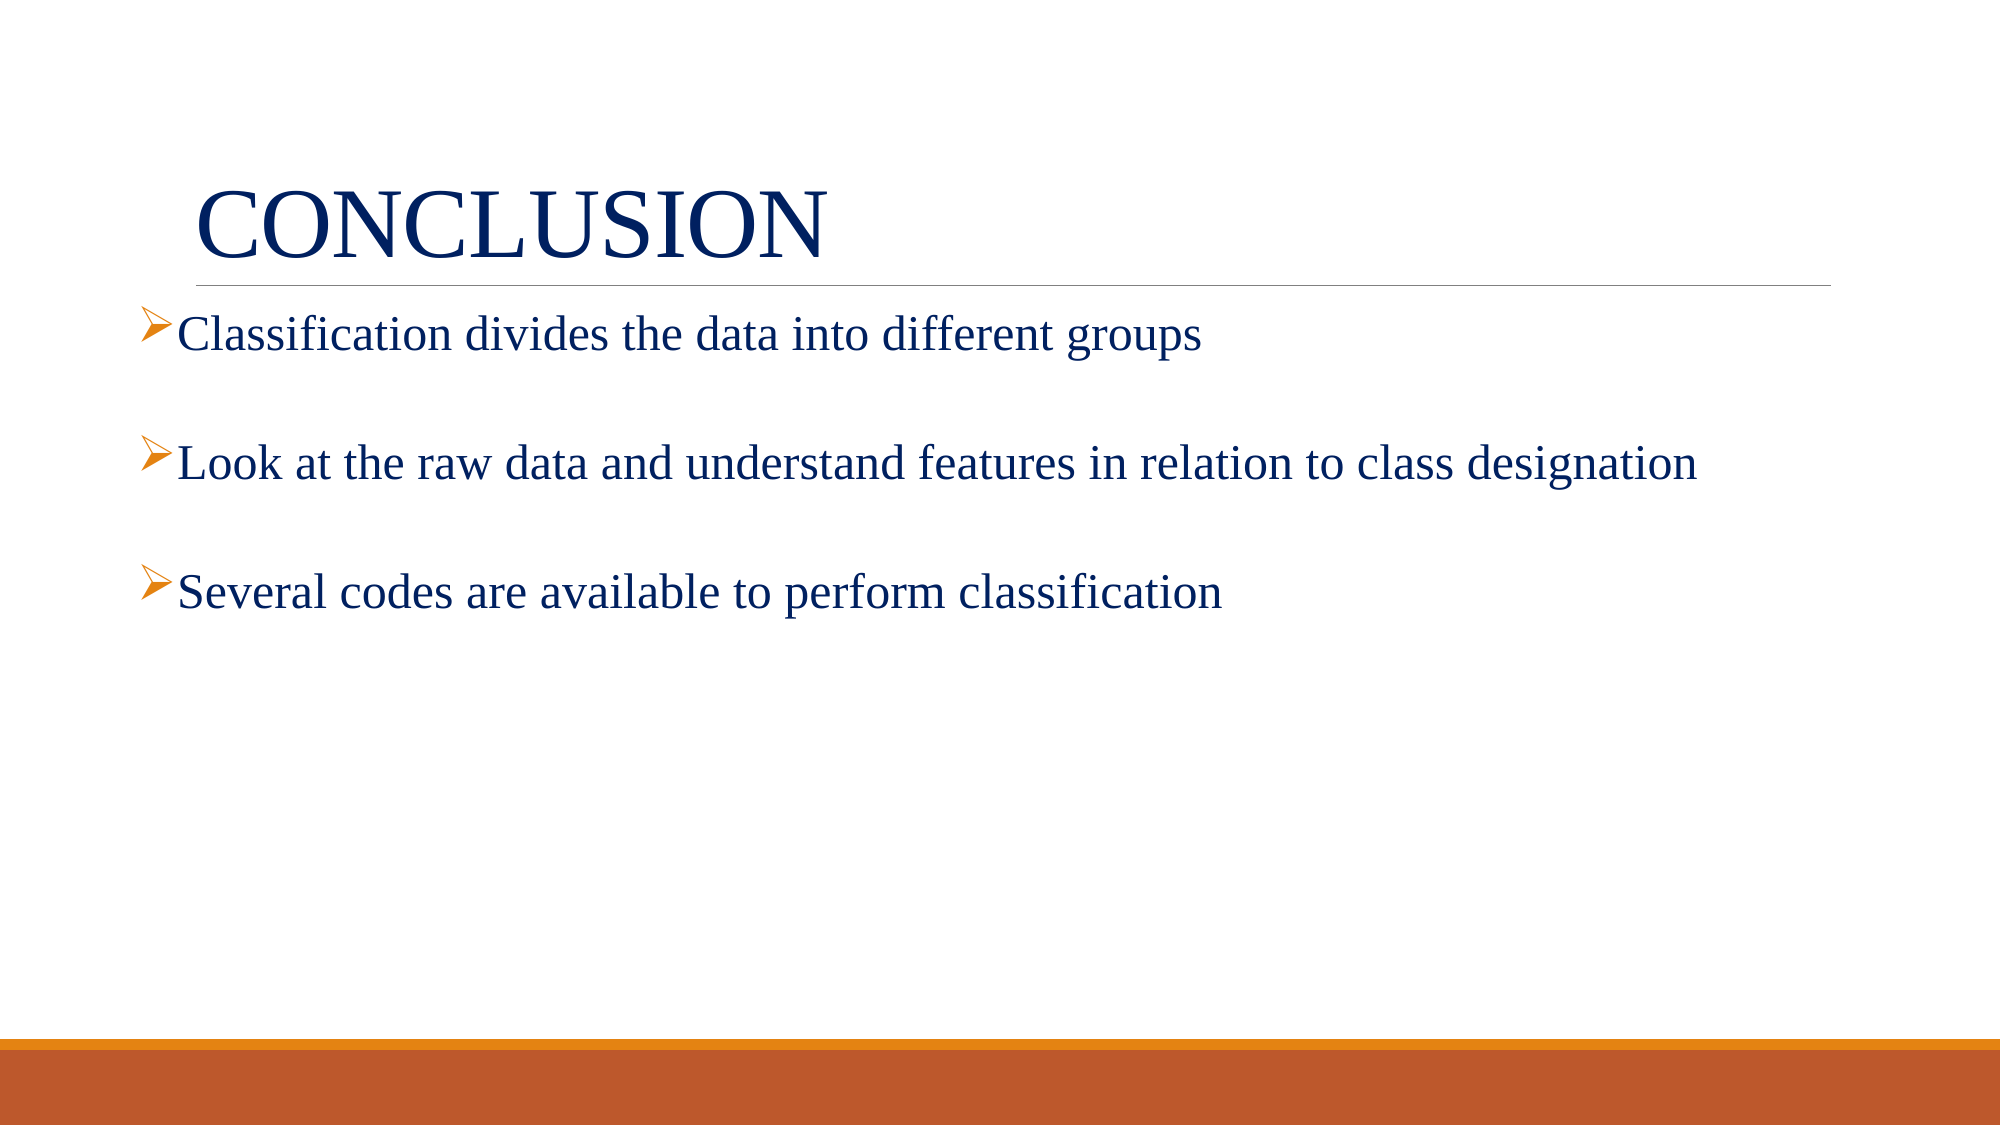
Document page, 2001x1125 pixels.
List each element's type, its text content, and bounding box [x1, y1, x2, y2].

title CONCLUSION [180, 47, 1830, 285]
list Classification divides the data into different groups Look at the raw data and understand features in relation to class designation Several codes are available to perform classification [137, 299, 1863, 1046]
